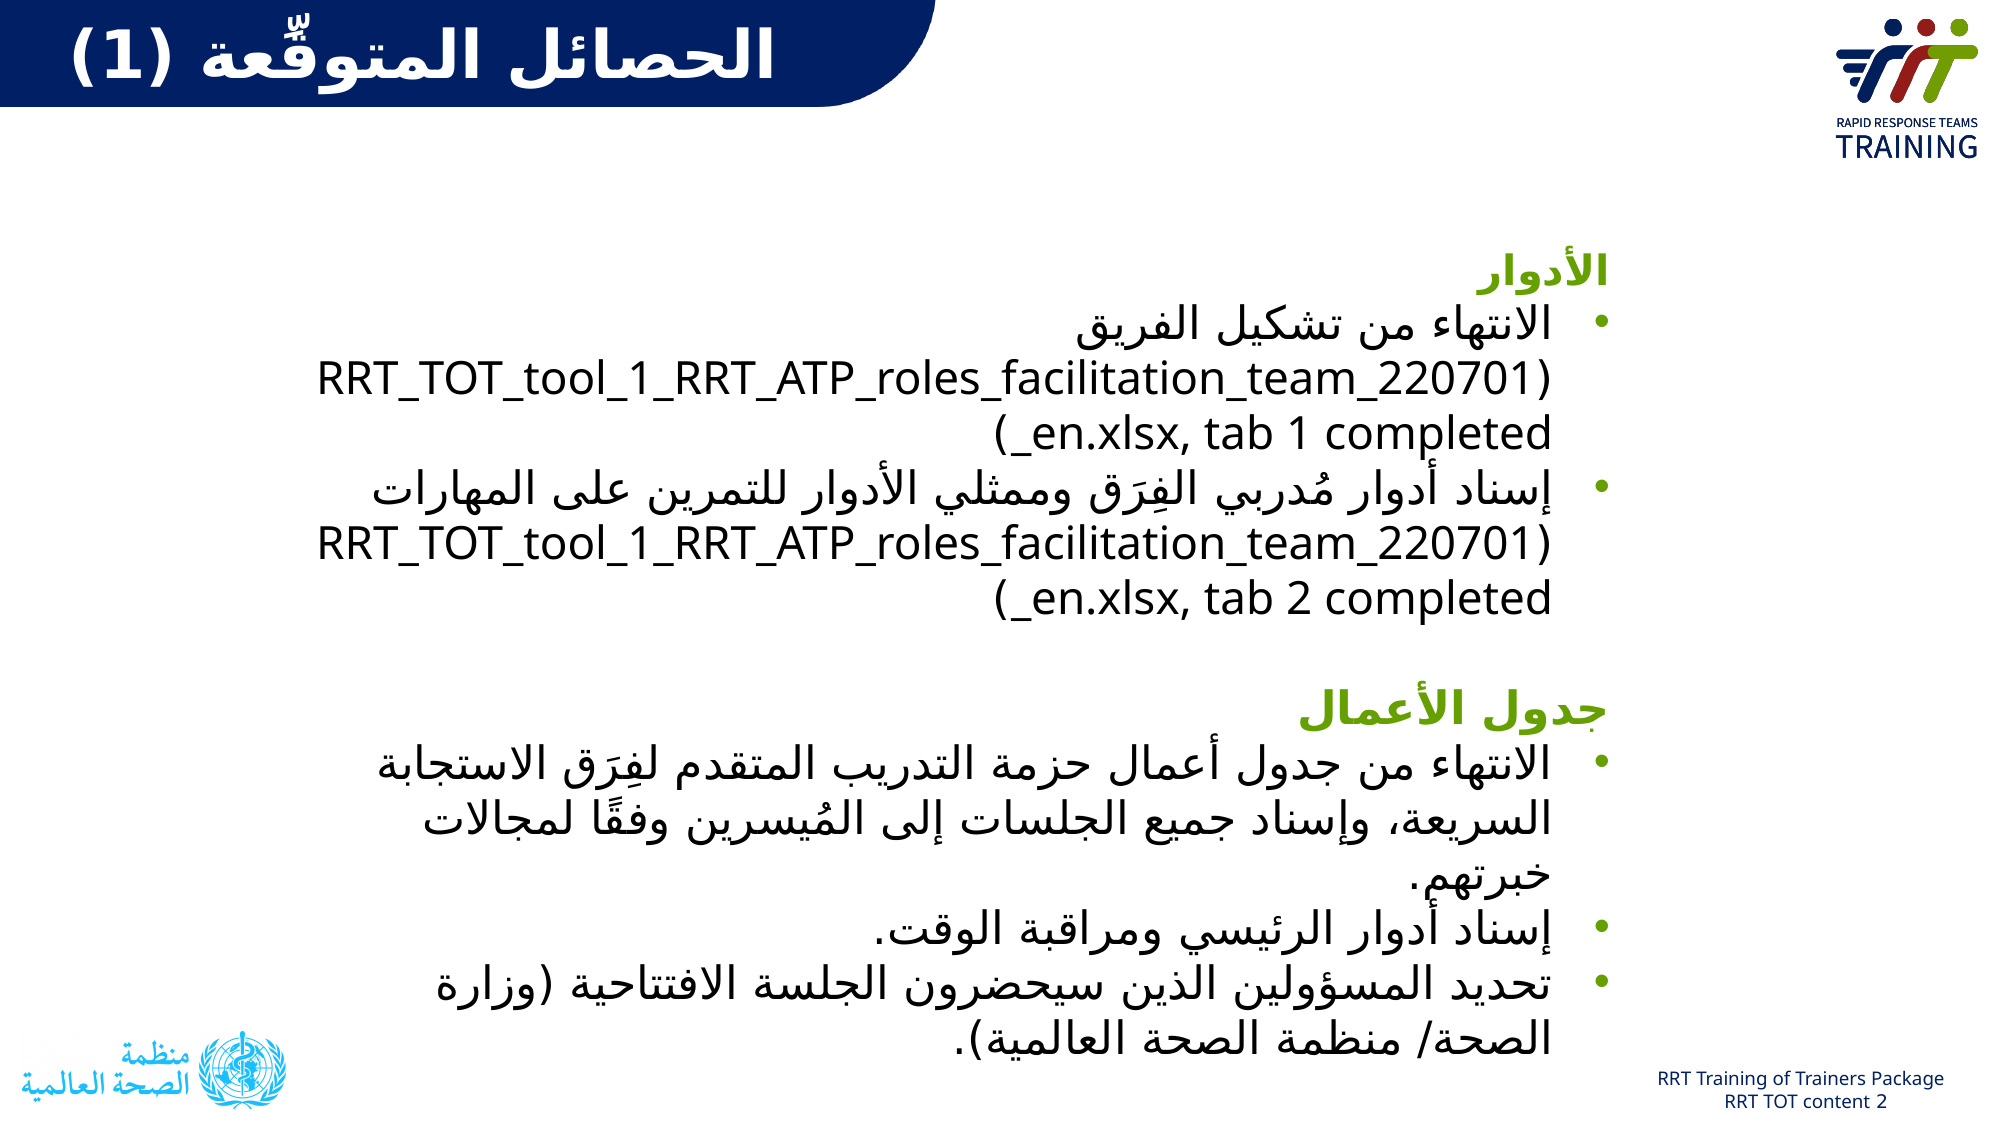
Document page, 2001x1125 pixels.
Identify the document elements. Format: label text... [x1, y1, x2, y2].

picture [1835, 19, 1978, 167]
picture [0, 0, 936, 107]
picture [22, 1031, 286, 1109]
title الحصائل المتوقَّعة (1) [32, 3, 786, 111]
list الأدوار الانتهاء من تشكيل الفريق (RRT_TOT_tool_1_RRT_ATP_roles_facilitation_team_220701_en.xlsx, tab 1 completed) إسناد أدوار مُدربي الفِرَق وممثلي الأدوار للتمرين على المهارات (RRT_TOT_tool_1_RRT_ATP_roles_facilitation_team_220701_en.xlsx, tab 2 completed) ‫جدول الأعمال‬ الانتهاء من جدول أعمال حزمة التدريب المتقدم لفِرَق الاستجابة السريعة، وإسناد جميع الجلسات إلى المُيسرين وفقًا لمجالات خبرتهم. إسناد أدوار الرئيسي ومراقبة الوقت. تحديد المسؤولين الذين سيحضرون الجلسة الافتتاحية (وزارة الصحة/ منظمة الصحة العالمية). [294, 235, 1618, 1072]
